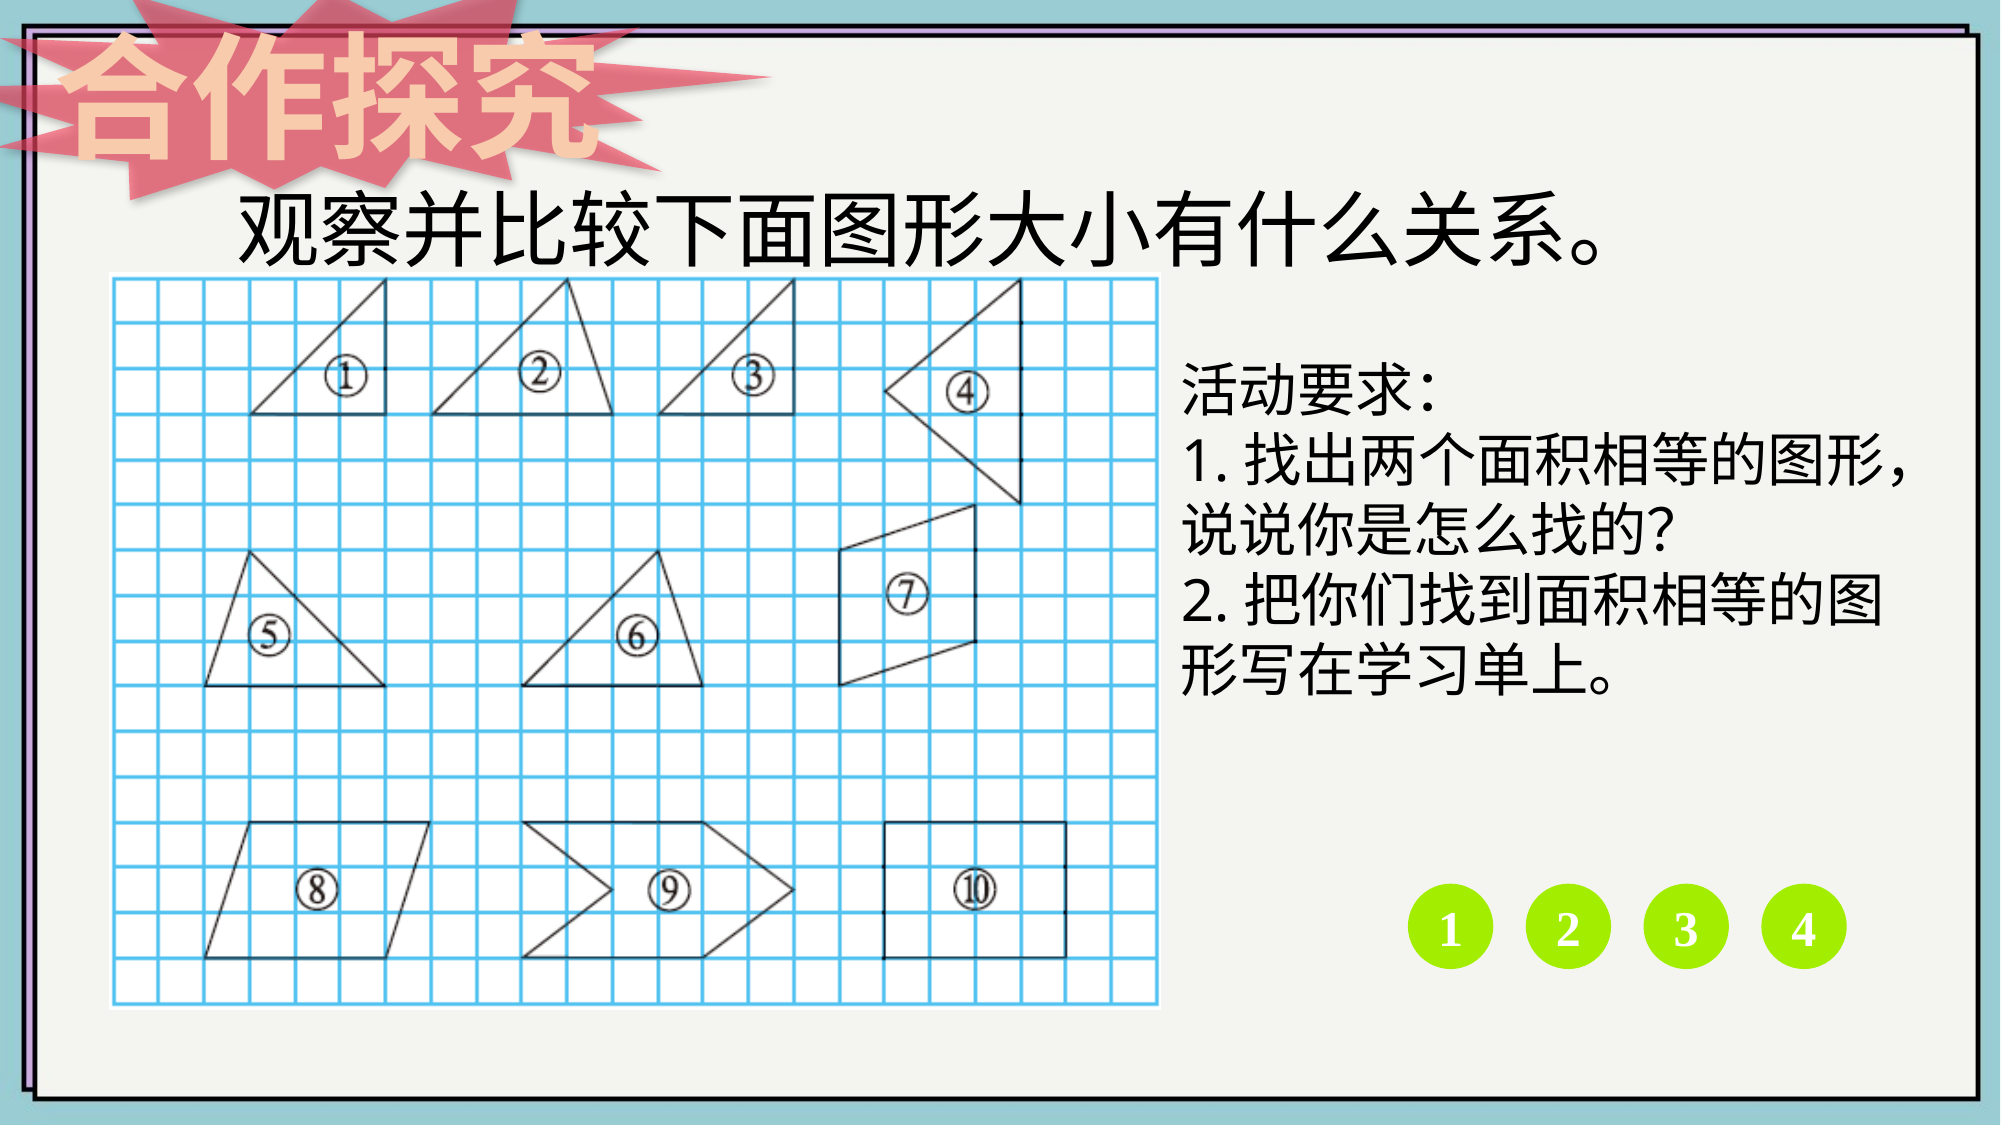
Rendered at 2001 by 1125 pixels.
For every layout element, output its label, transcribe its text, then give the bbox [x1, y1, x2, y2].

text_box 1 [1407, 883, 1494, 970]
text_box 观察并比较下面图形大小有什么关系。 [221, 169, 1667, 285]
text_box 4 [1761, 883, 1847, 970]
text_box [0, 0, 1039, 218]
text_box 活动要求： 1.找出两个面积相等的图形， 说说你是怎么找的？ 2.把你们找到面积相等的图 形写在学习单上。 [1166, 345, 1958, 711]
text_box 3 [1643, 883, 1729, 970]
text_box 2 [1525, 883, 1612, 970]
picture [0, 0, 2001, 1125]
